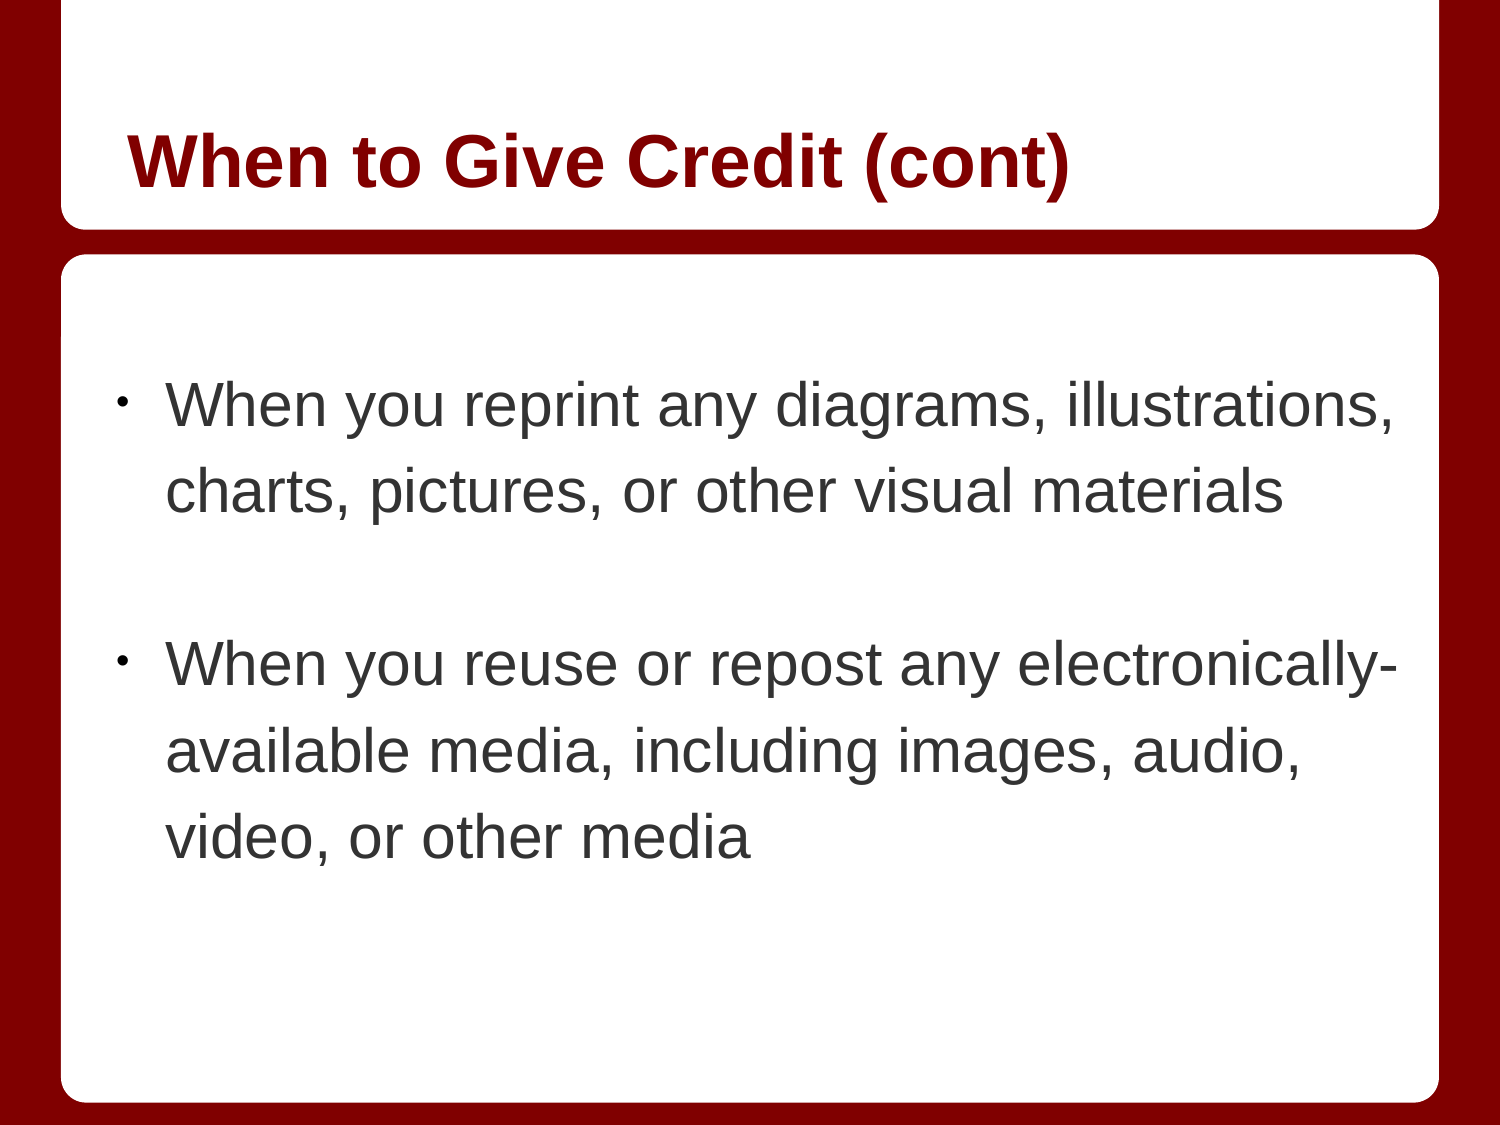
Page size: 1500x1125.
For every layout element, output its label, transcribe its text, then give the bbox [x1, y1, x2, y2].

list When you reprint any diagrams, illustrations, charts, pictures, or other visual materials When you reuse or repost any electronically-available media, including images, audio, video, or other media [75, 262, 1425, 974]
title When to Give Credit (cont) [75, 0, 1425, 218]
